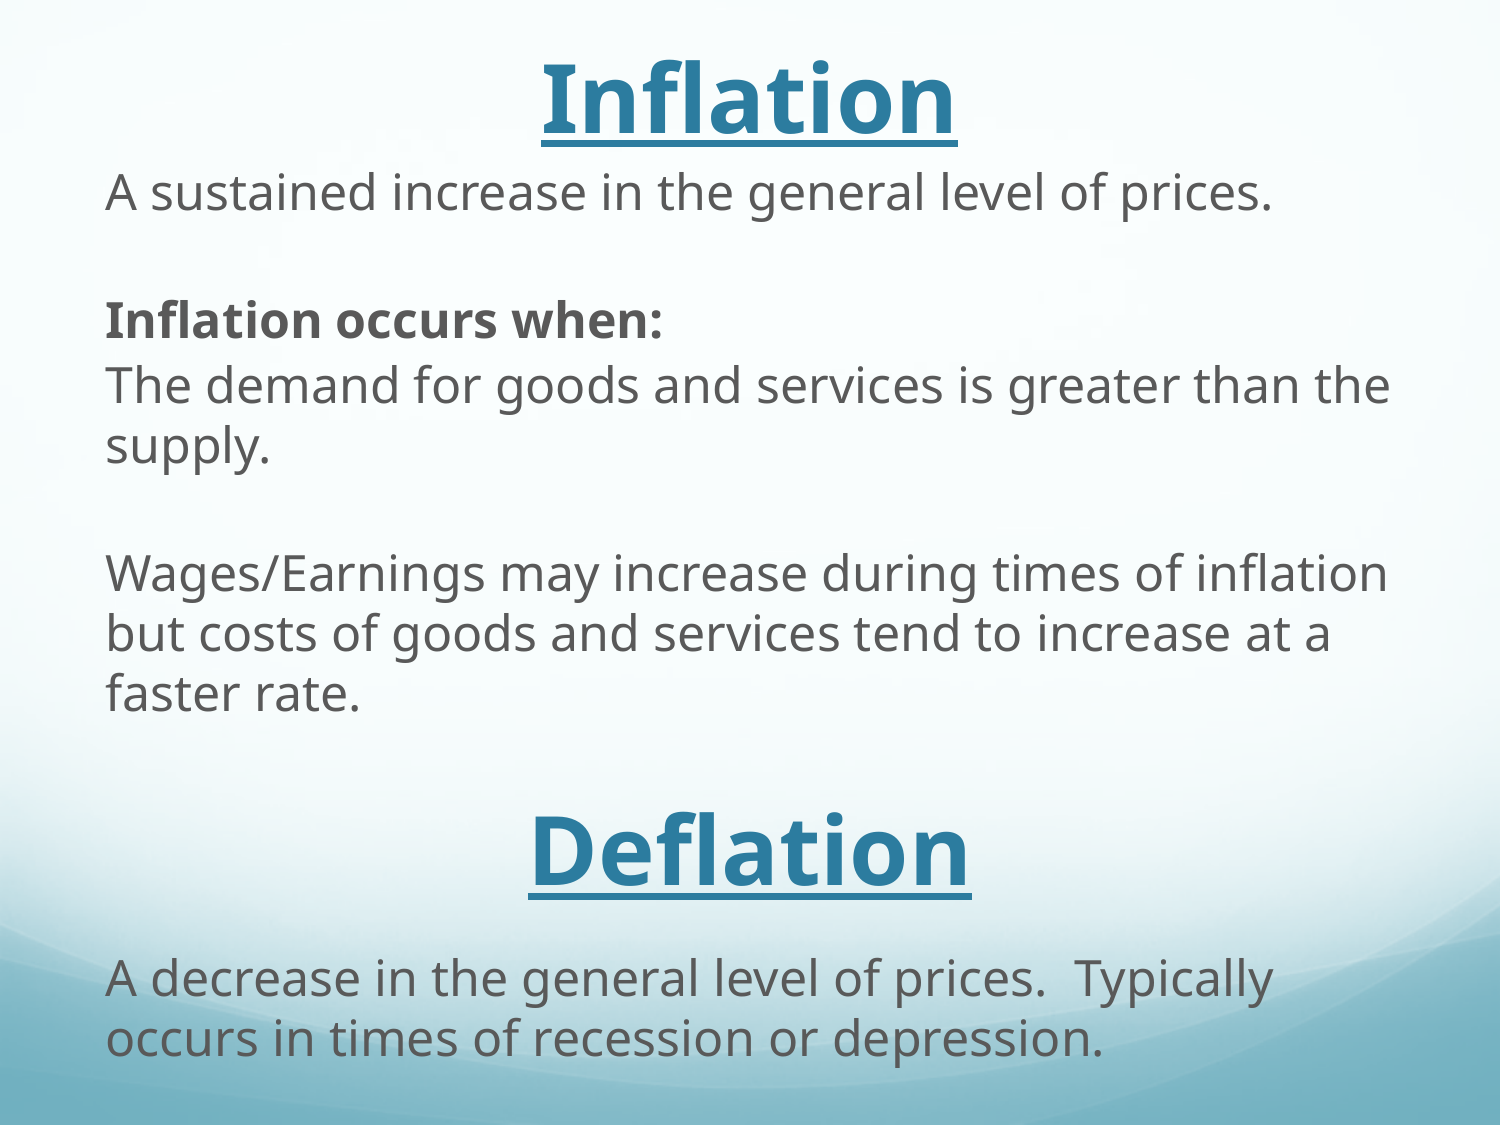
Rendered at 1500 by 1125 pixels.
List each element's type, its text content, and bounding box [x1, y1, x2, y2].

title Inflation [90, 17, 1410, 153]
list A sustained increase in the general level of prices. Inflation occurs when: The demand for goods and services is greater than the supply. Wages/Earnings may increase during times of inflation but costs of goods and services tend to increase at a faster rate. Deflation A decrease in the general level of prices. Typically occurs in times of recession or depression. [90, 153, 1410, 1095]
